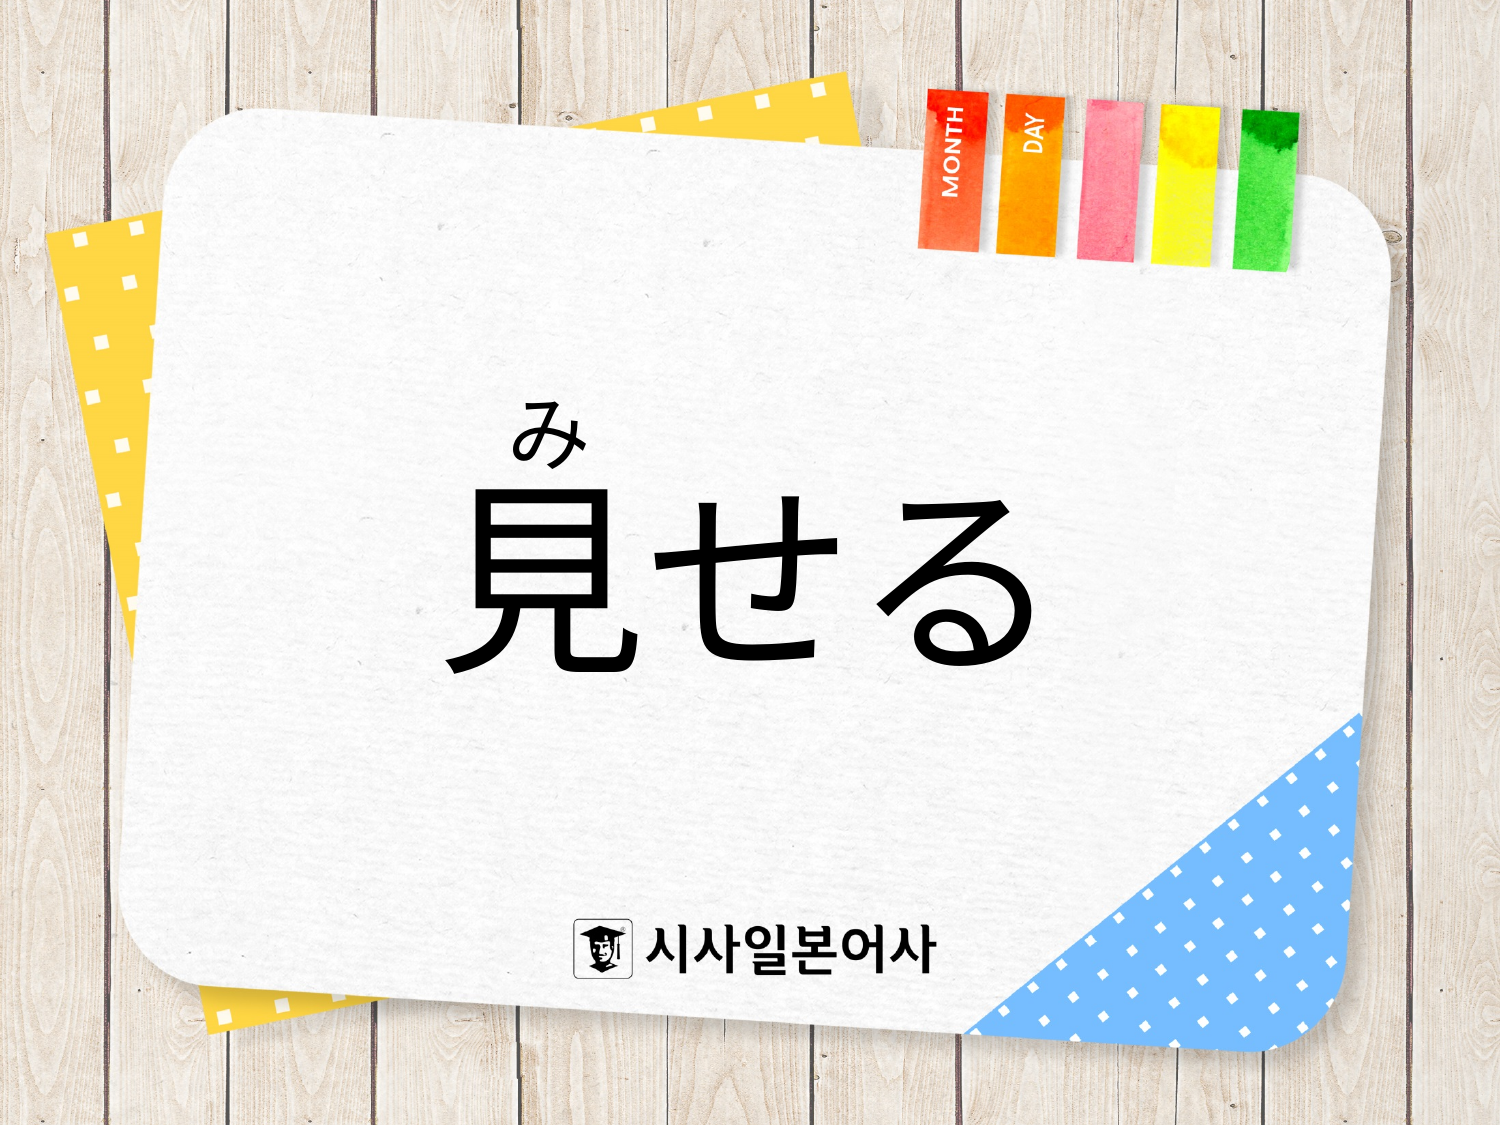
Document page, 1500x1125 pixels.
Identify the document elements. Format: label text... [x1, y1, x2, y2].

text_box み [492, 373, 606, 489]
picture [0, 0, 1500, 1125]
title 見せる [75, 338, 1425, 811]
